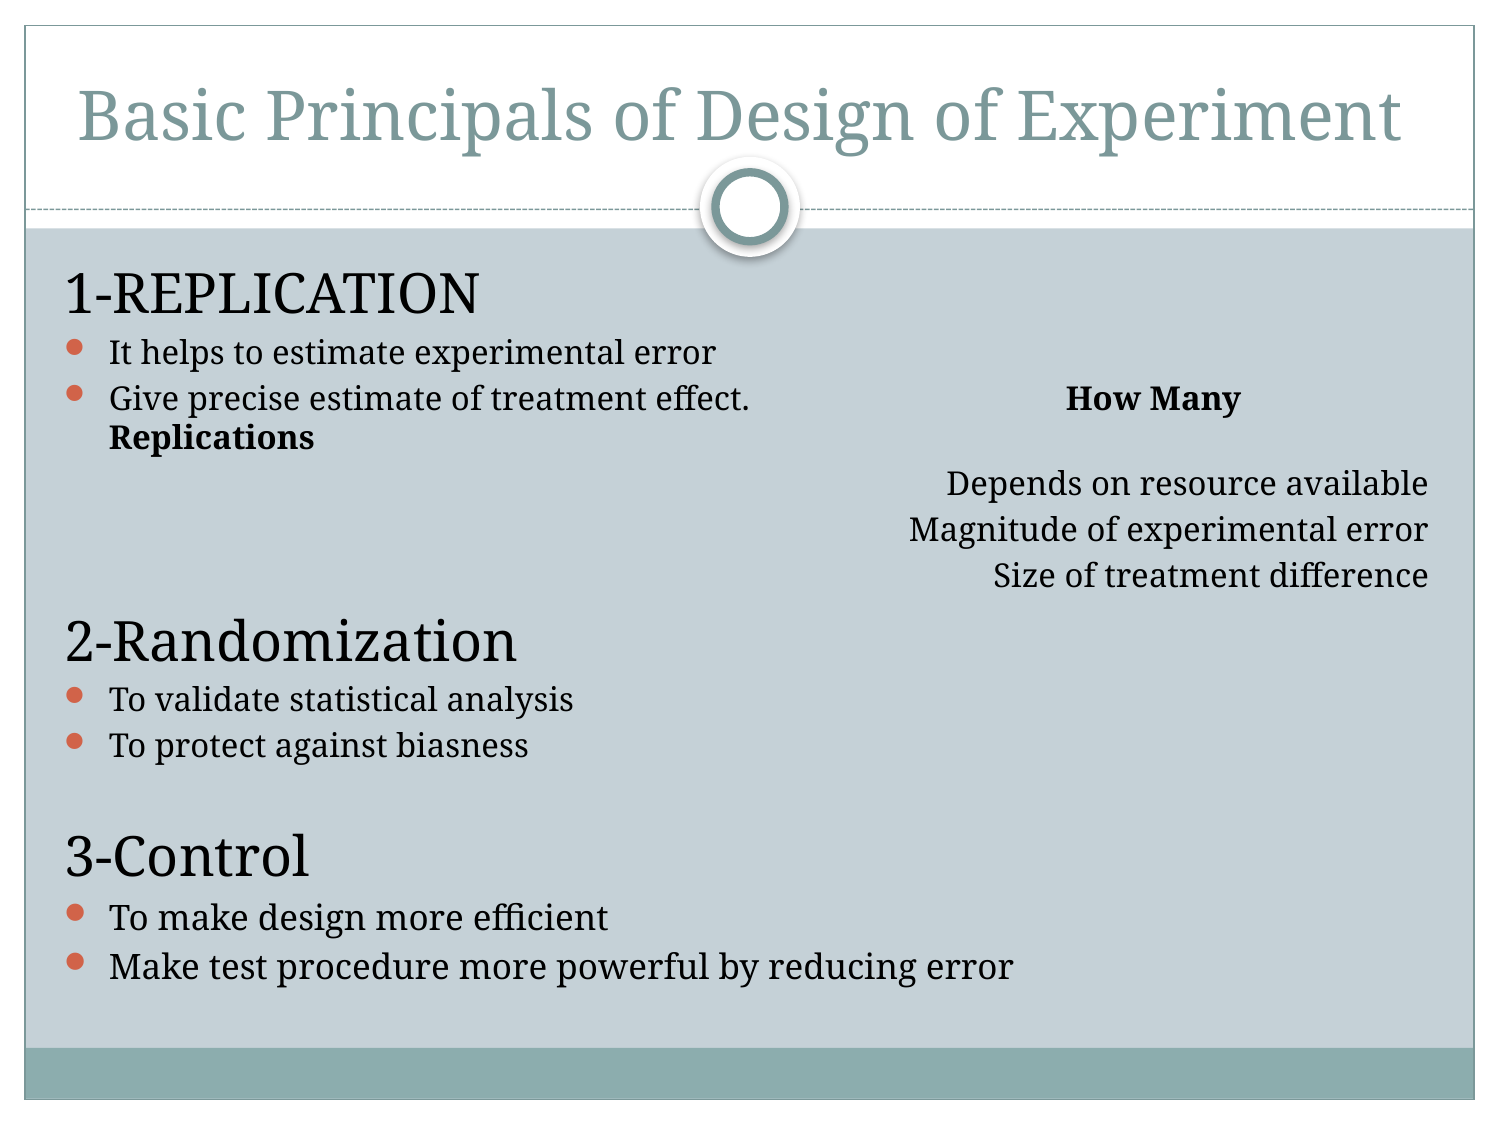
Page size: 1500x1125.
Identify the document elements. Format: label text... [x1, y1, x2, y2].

title Basic Principals of Design of Experiment [49, 37, 1450, 162]
list 1-REPLICATION It helps to estimate experimental error Give precise estimate of treatment effect. How Many Replications Depends on resource available Magnitude of experimental error Size of treatment difference 2-Randomization To validate statistical analysis To protect against biasness 3-Control To make design more efficient Make test procedure more powerful by reducing error [49, 250, 1445, 1001]
